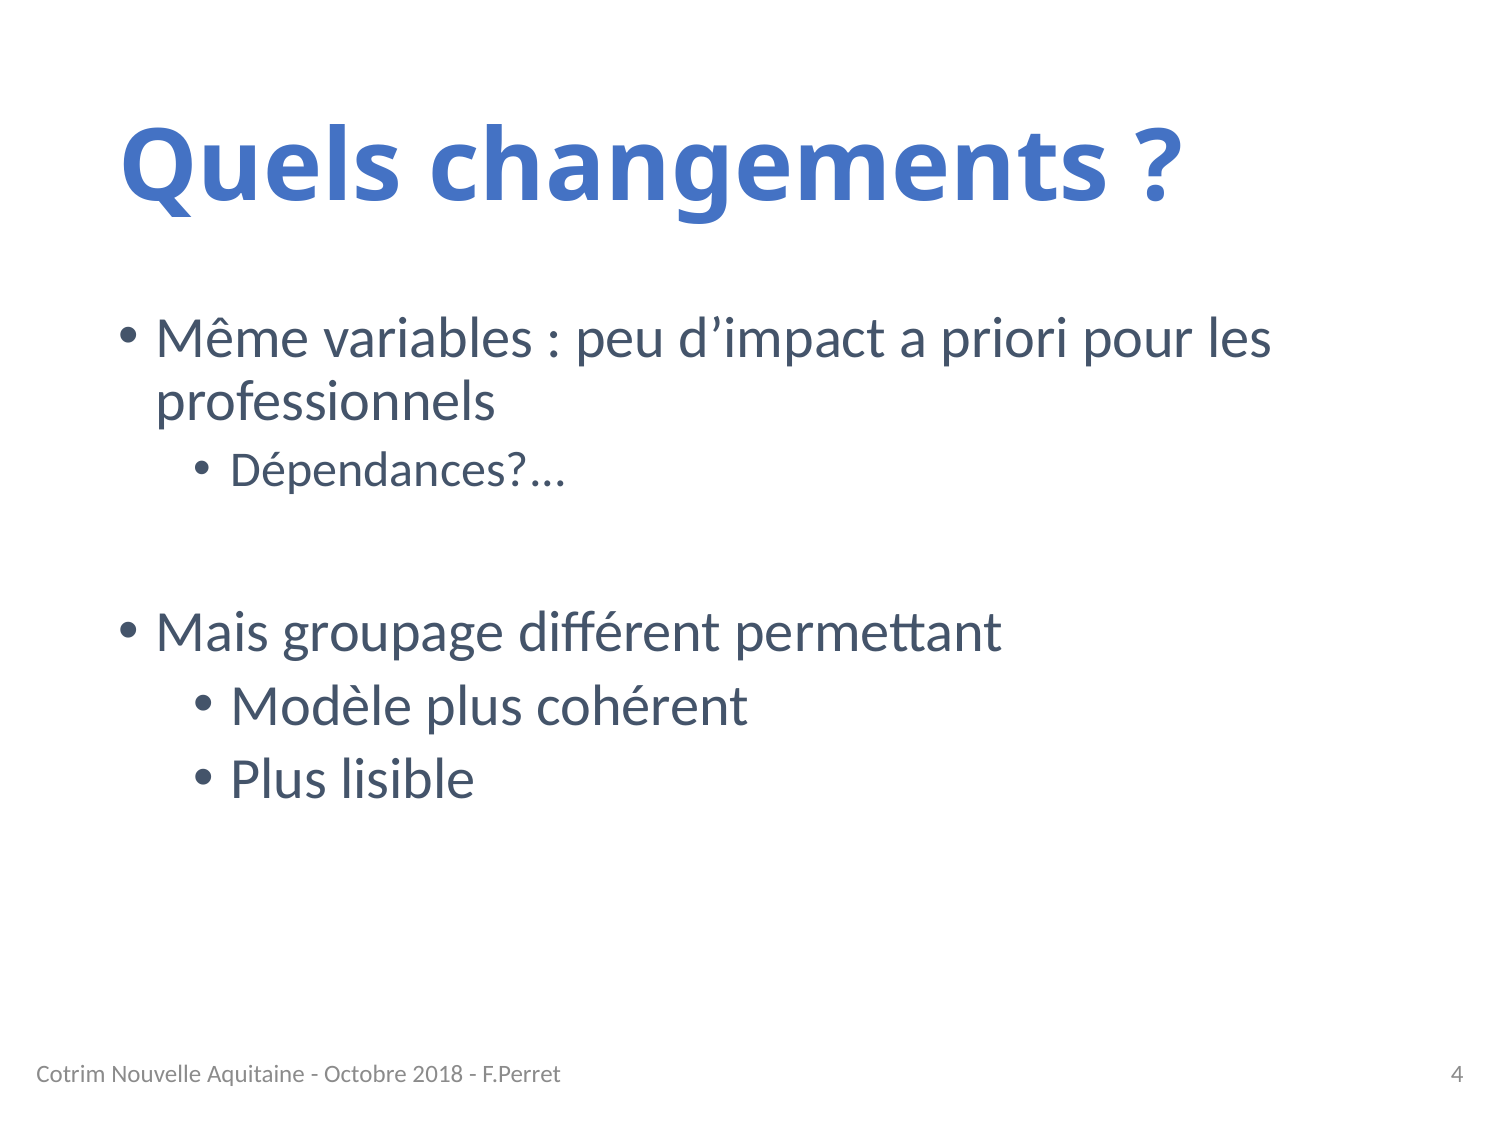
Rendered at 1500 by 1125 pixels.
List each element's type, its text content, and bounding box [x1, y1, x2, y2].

footer Cotrim Nouvelle Aquitaine - Octobre 2018 - F.Perret [21, 1042, 1004, 1103]
slide_number 4 [1141, 1042, 1479, 1103]
title Quels changements ? [103, 59, 1397, 278]
list Même variables : peu d’impact a priori pour les professionnels Dépendances?... Mais groupage différent permettant Modèle plus cohérent Plus lisible [103, 299, 1397, 1014]
